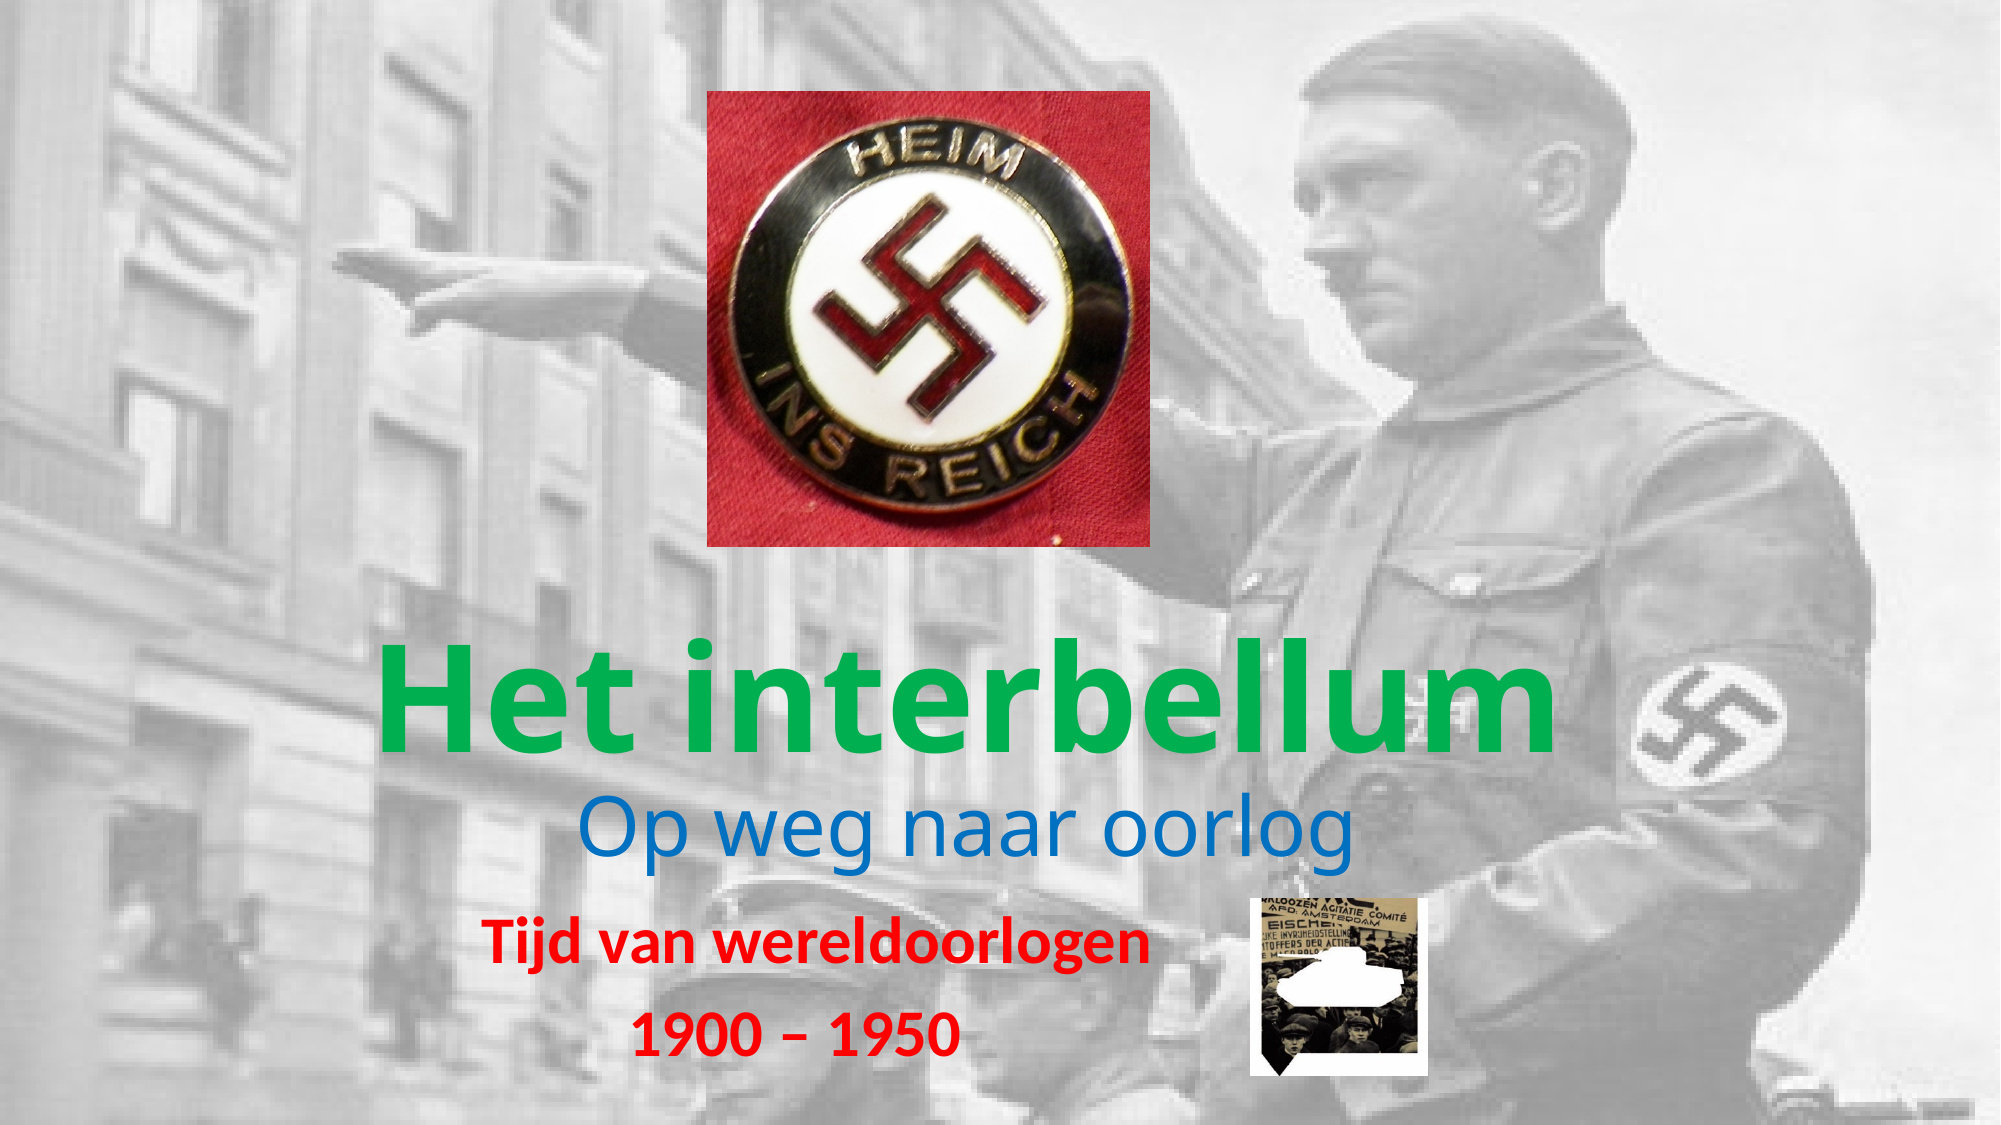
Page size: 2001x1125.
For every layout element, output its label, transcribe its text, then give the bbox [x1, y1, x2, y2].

title Het interbellum Op weg naar oorlog [217, 598, 1718, 882]
picture [1250, 898, 1428, 1076]
subtitle Tijd van wereldoorlogen 1900 – 1950 [354, 898, 1280, 1099]
picture [707, 91, 1150, 547]
